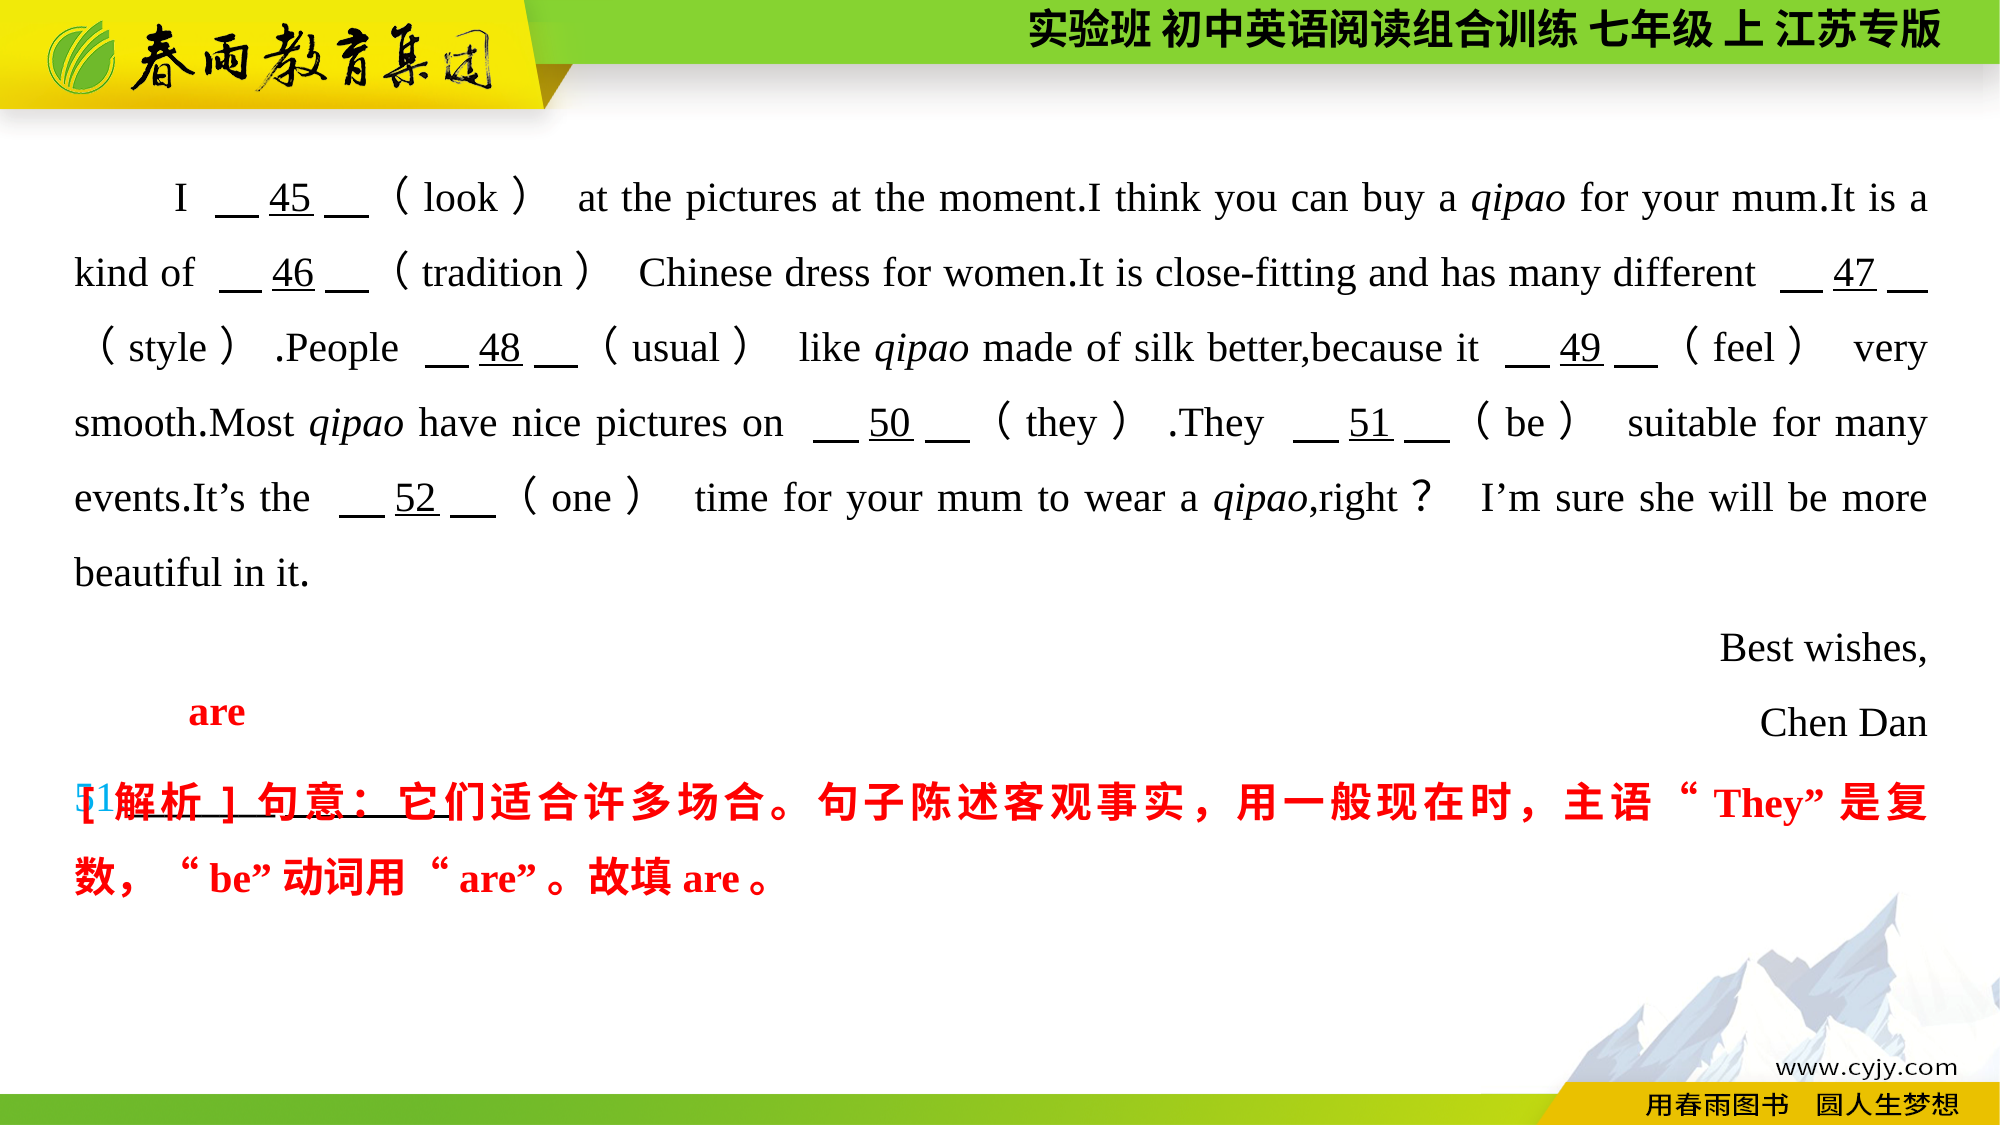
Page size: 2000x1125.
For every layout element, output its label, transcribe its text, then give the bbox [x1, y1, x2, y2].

picture [0, 0, 2000, 1125]
list I 45 （look） at the pictures at the moment.I think you can buy a qipao for your mum.It is a kind of 46 （tradition） Chinese dress for women.It is close-fitting and has many different 47 （style）.People 48 （usual） like qipao made of silk better,because it 49 （feel） very smooth.Most qipao have nice pictures on 50 （they）.They 51 （be） suitable for many events.It’s the 52 （one） time for your mum to wear a qipao,right？ I’m sure she will be more beautiful in it. Best wishes, Chen Dan 51.________ [59, 137, 1944, 743]
text_box [解析]句意：它们适合许多场合。句子陈述客观事实，用一般现在时，主语“They”是复数，“be”动词用“are”。故填are。 [59, 743, 1944, 909]
text_box are [173, 676, 261, 742]
